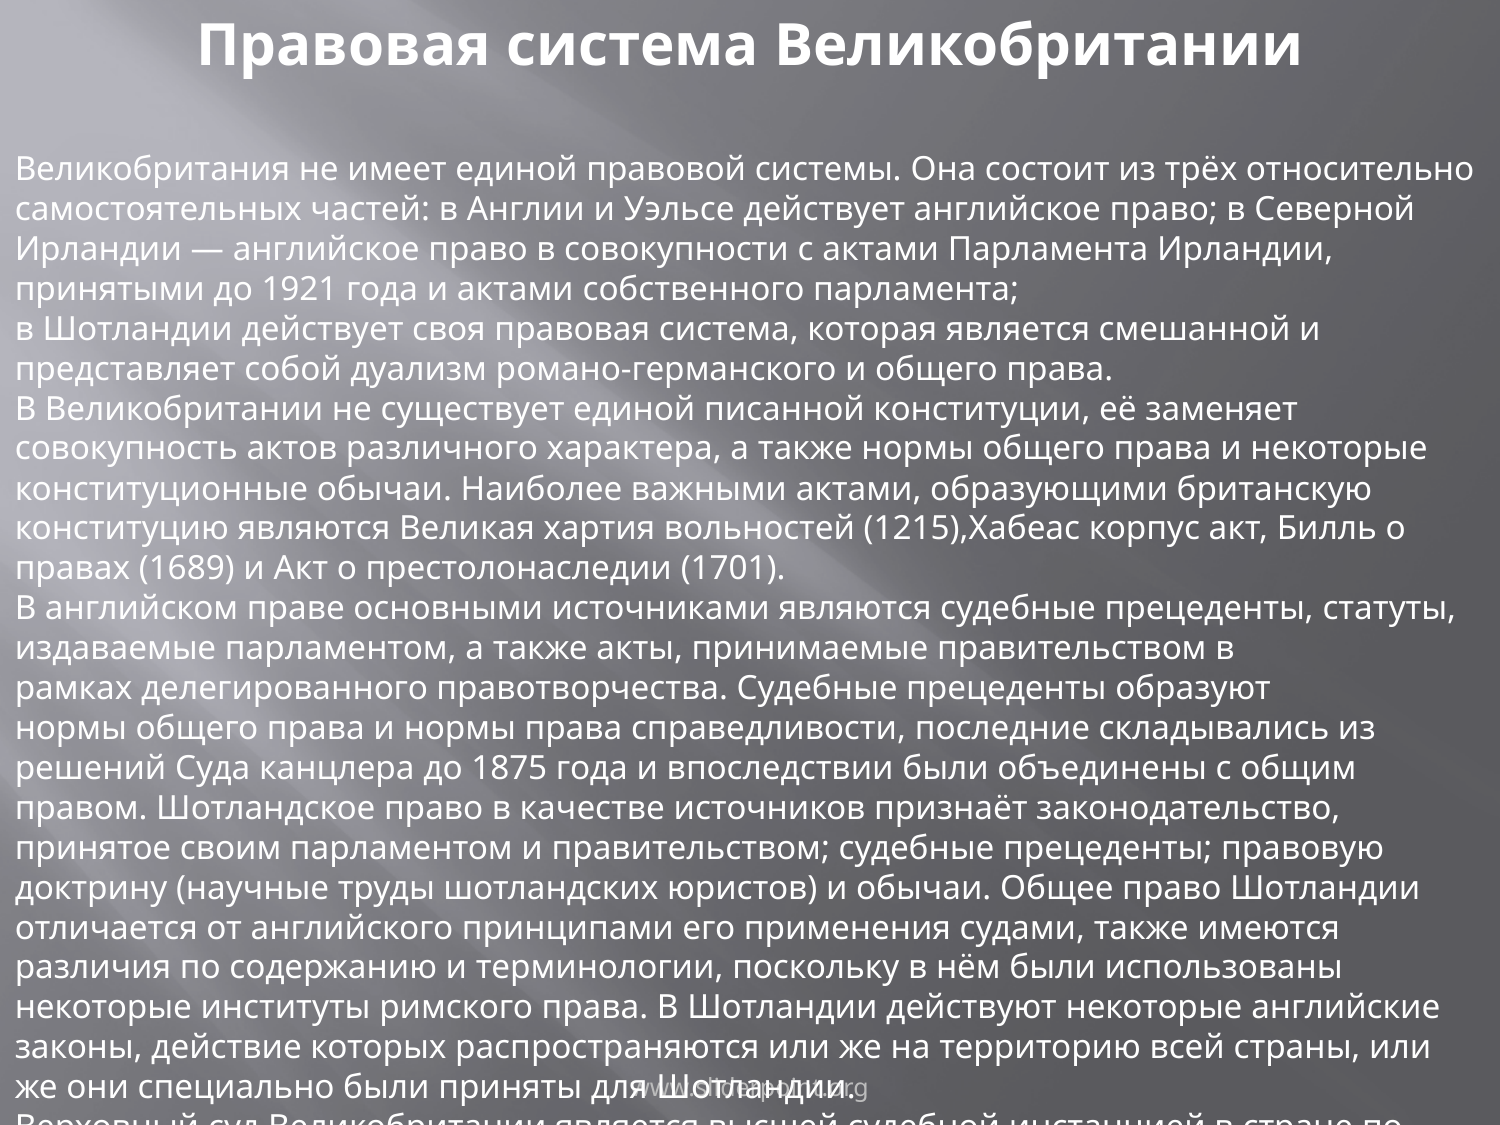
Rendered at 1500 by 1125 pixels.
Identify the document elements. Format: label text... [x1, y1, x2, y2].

footer www.sliderpoint.org [512, 1052, 988, 1113]
text_box Правовая система Великобритании Великобритания не имеет единой правовой системы. Она состоит из трёх относительно самостоятельных частей: в Англии и Уэльсе действует английское право; в Северной Ирландии — английское право в совокупности с актами Парламента Ирландии, принятыми до 1921 года и актами собственного парламента; в Шотландии действует своя правовая система, которая является смешанной и представляет собой дуализм романо-германского и общего права. В Великобритании не существует единой писанной конституции, её заменяет совокупность актов различного характера, а также нормы общего права и некоторые конституционные обычаи. Наиболее важными актами, образующими британскую конституцию являются Великая хартия вольностей (1215),Хабеас корпус акт, Билль о правах (1689) и Акт о престолонаследии (1701). В английском праве основными источниками являются судебные прецеденты, статуты, издаваемые парламентом, а также акты, принимаемые правительством в рамках делегированного правотворчества. Судебные прецеденты образуют нормы общего права и нормы права справедливости, последние складывались из решений Суда канцлера до 1875 года и впоследствии были объединены с общим правом. Шотландское право в качестве источников признаёт законодательство, принятое своим парламентом и правительством; судебные прецеденты; правовую доктрину (научные труды шотландских юристов) и обычаи. Общее право Шотландии отличается от английского принципами его применения судами, также имеются различия по содержанию и терминологии, поскольку в нём были использованы некоторые институты римского права. В Шотландии действуют некоторые английские законы, действие которых распространяются или же на территорию всей страны, или же они специально были приняты для Шотландии. Верховный суд Великобритании является высшей судебной инстанцией в стране по всем уголовным и гражданским делам в Англии, Уэльсе и Северной Ирландии; в Шотландии — только по гражданскими делам, а по уголовным — действует самостоятельный Высший уголовный суд [0, 0, 1500, 1125]
